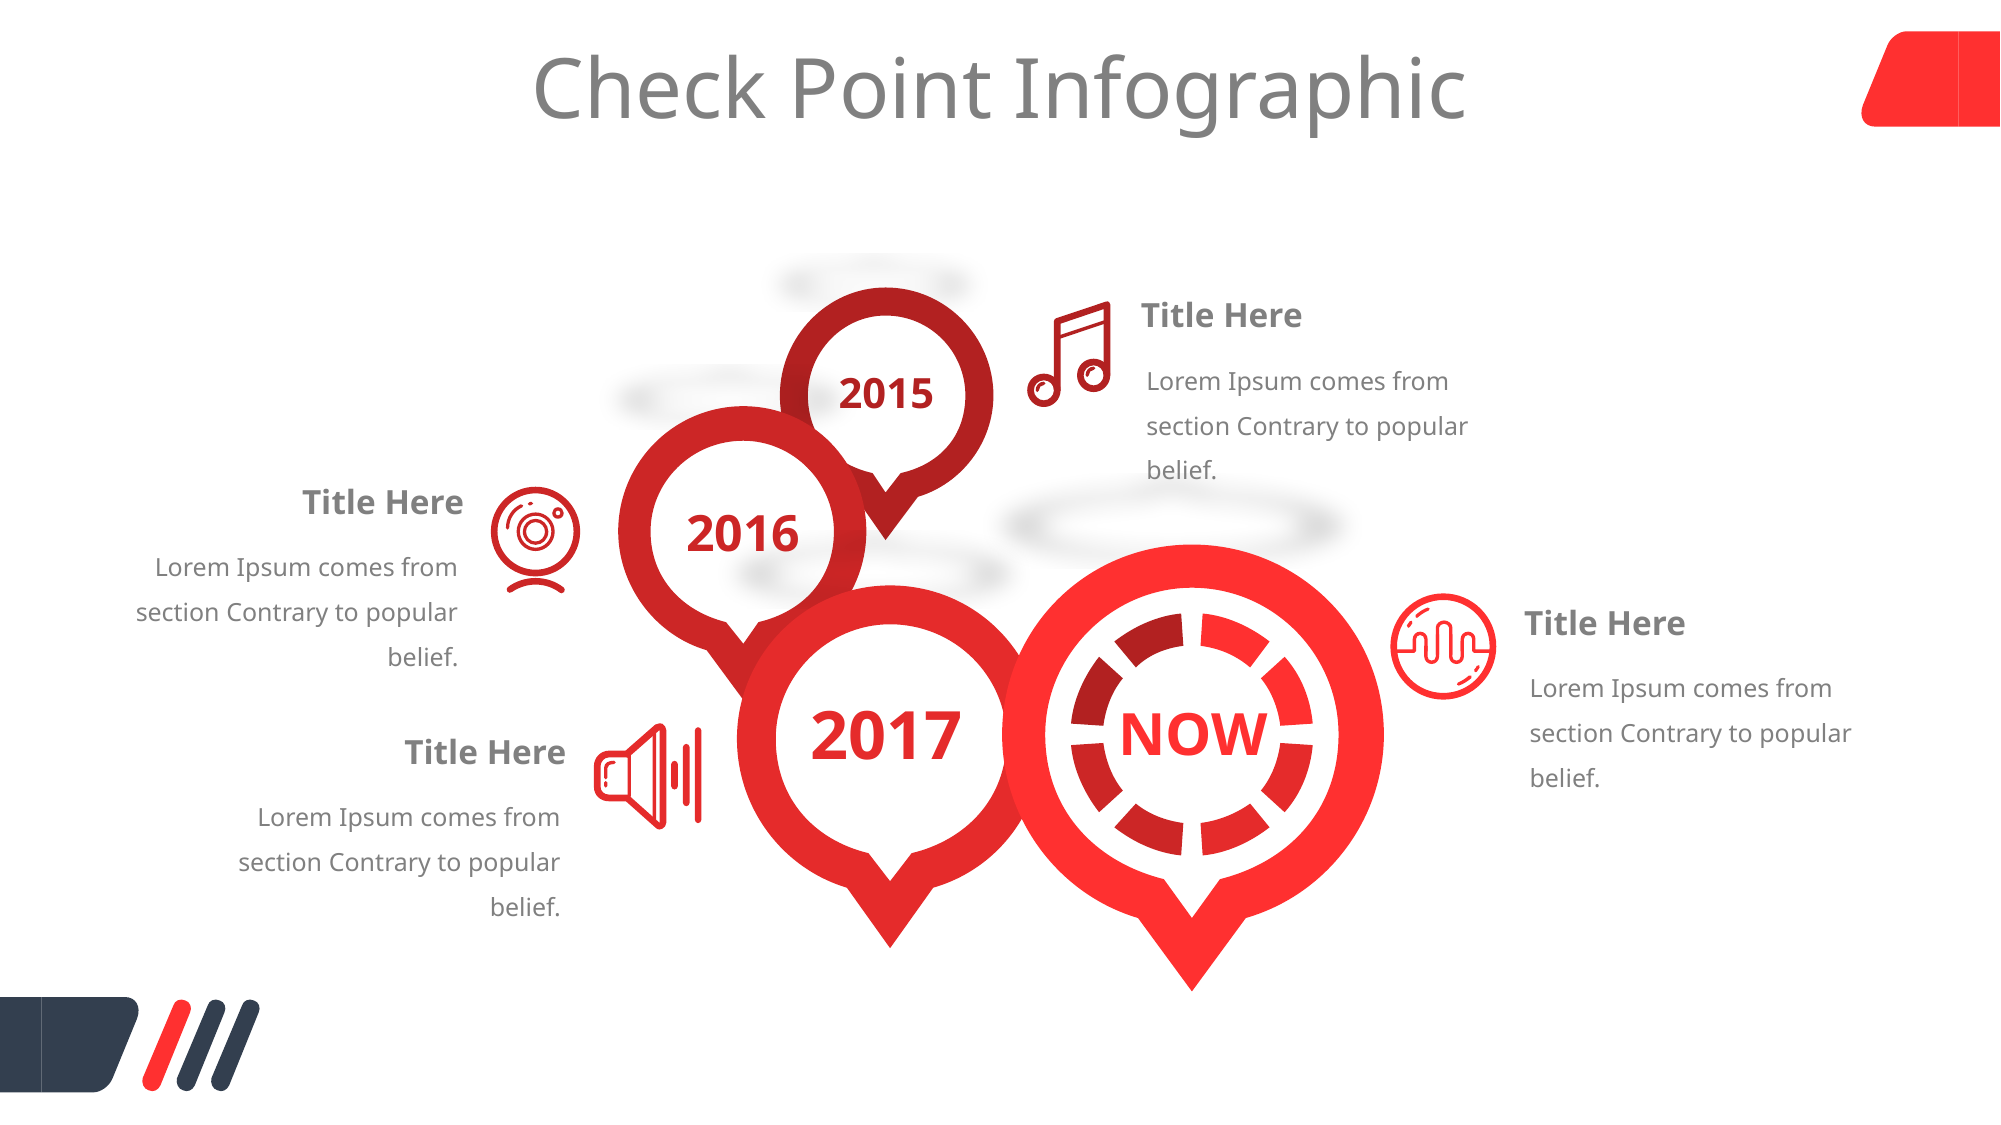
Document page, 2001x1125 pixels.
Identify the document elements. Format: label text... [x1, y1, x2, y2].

text_box Lorem Ipsum comes from section Contrary to popular belief. [152, 779, 576, 929]
text_box Title Here [389, 723, 582, 779]
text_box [593, 723, 702, 830]
text_box Title Here [1126, 287, 1318, 342]
text_box Check Point Infographic [517, 28, 1483, 143]
text_box [1002, 544, 1384, 992]
text_box 2017 [795, 685, 978, 781]
text_box 2015 [823, 359, 950, 425]
text_box [736, 585, 1022, 949]
text_box Lorem Ipsum comes from section Contrary to popular belief. [50, 529, 474, 679]
text_box Lorem Ipsum comes from section Contrary to popular belief. [1131, 342, 1555, 493]
text_box Title Here [1509, 594, 1702, 650]
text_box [490, 486, 581, 594]
text_box Lorem Ipsum comes from section Contrary to popular belief. [1514, 650, 1938, 800]
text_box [1390, 593, 1497, 700]
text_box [1070, 613, 1313, 856]
text_box Title Here [287, 473, 479, 529]
text_box 2016 [671, 493, 815, 569]
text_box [1027, 301, 1111, 407]
text_box [618, 406, 867, 699]
text_box [782, 287, 994, 530]
